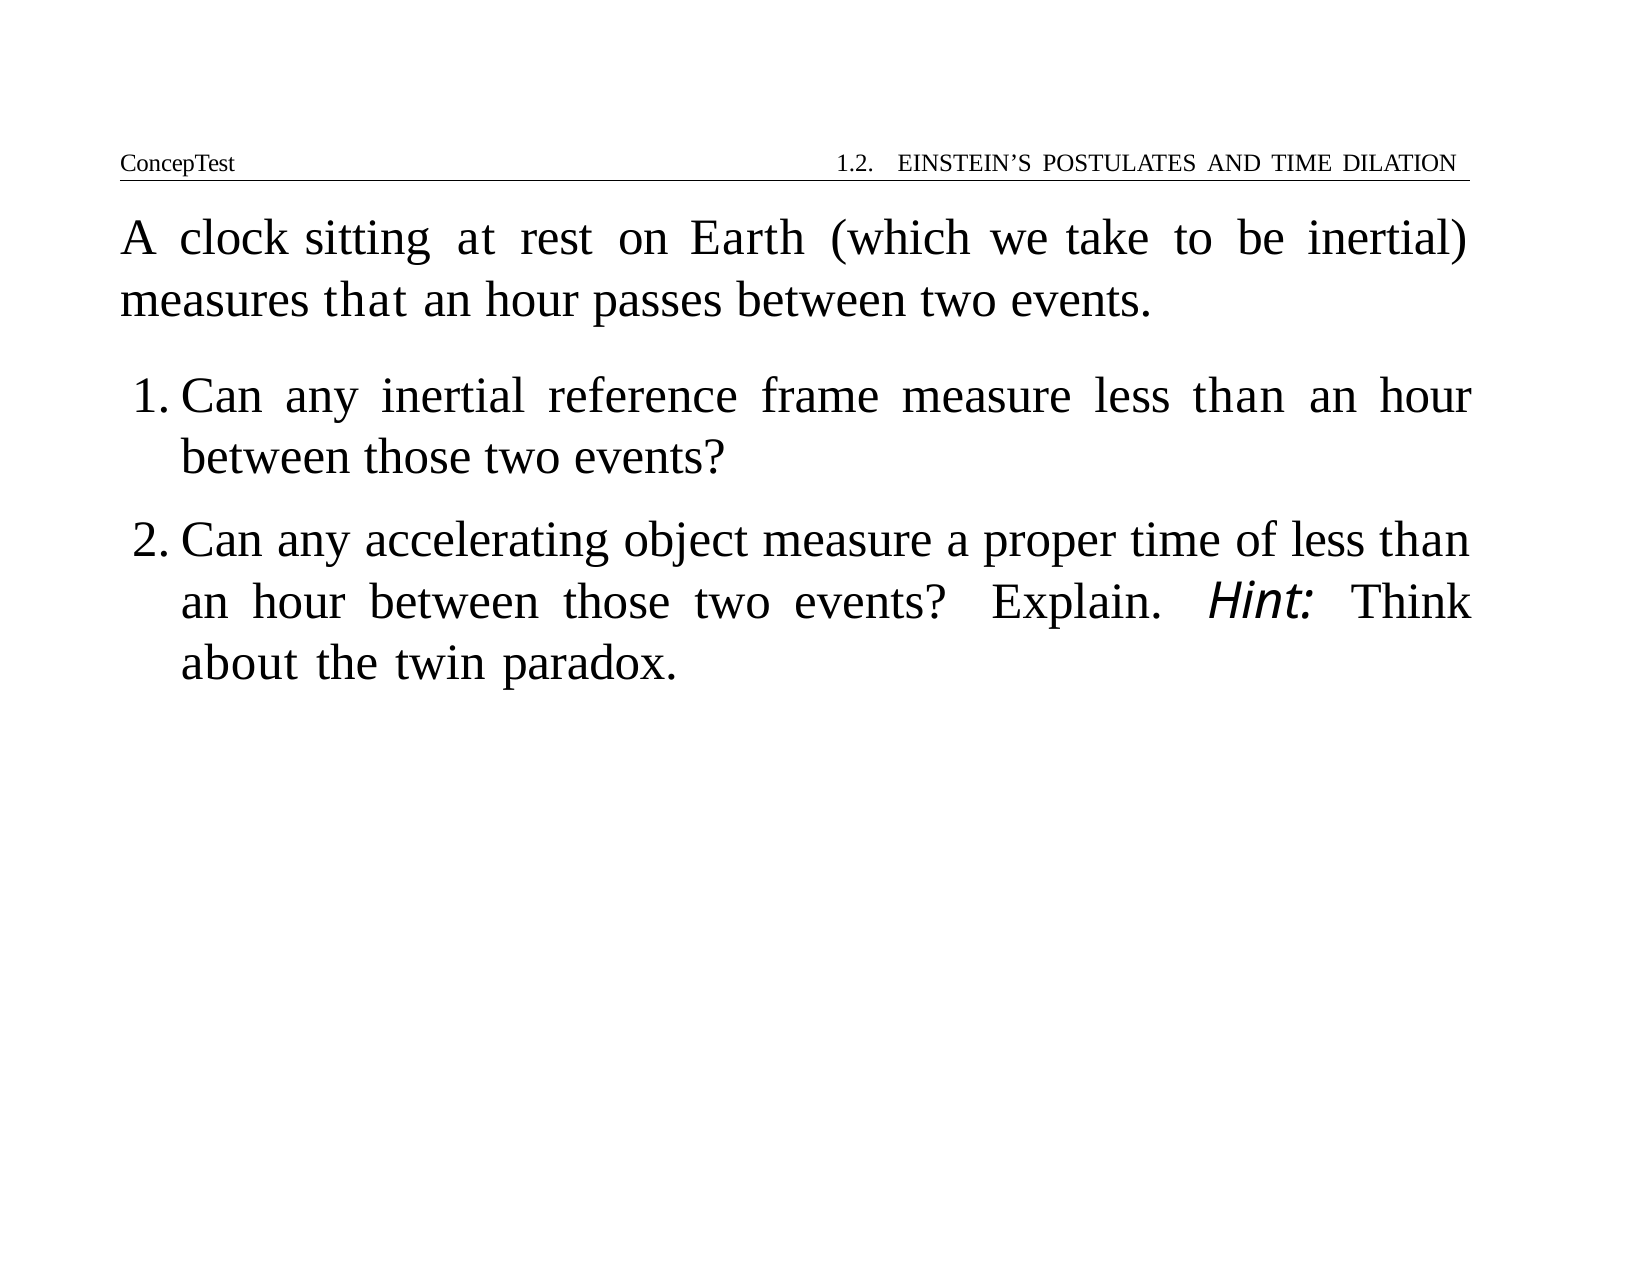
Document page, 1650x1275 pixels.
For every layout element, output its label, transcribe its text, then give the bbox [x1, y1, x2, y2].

text_box ConcepTest 1.2. EINSTEIN’S POSTULATES AND TIME DILATION [117, 144, 1473, 176]
title A clock sitting at rest on Earth (which we take to be inertial) measures that an hour passes between two events. [117, 201, 1473, 416]
text_box Can any inertial reference frame measure less than an hour between those two events? Can any accelerating object measure a proper time of less than an hour between those two events? Explain. Hint: Think about the twin paradox. [130, 358, 1473, 690]
